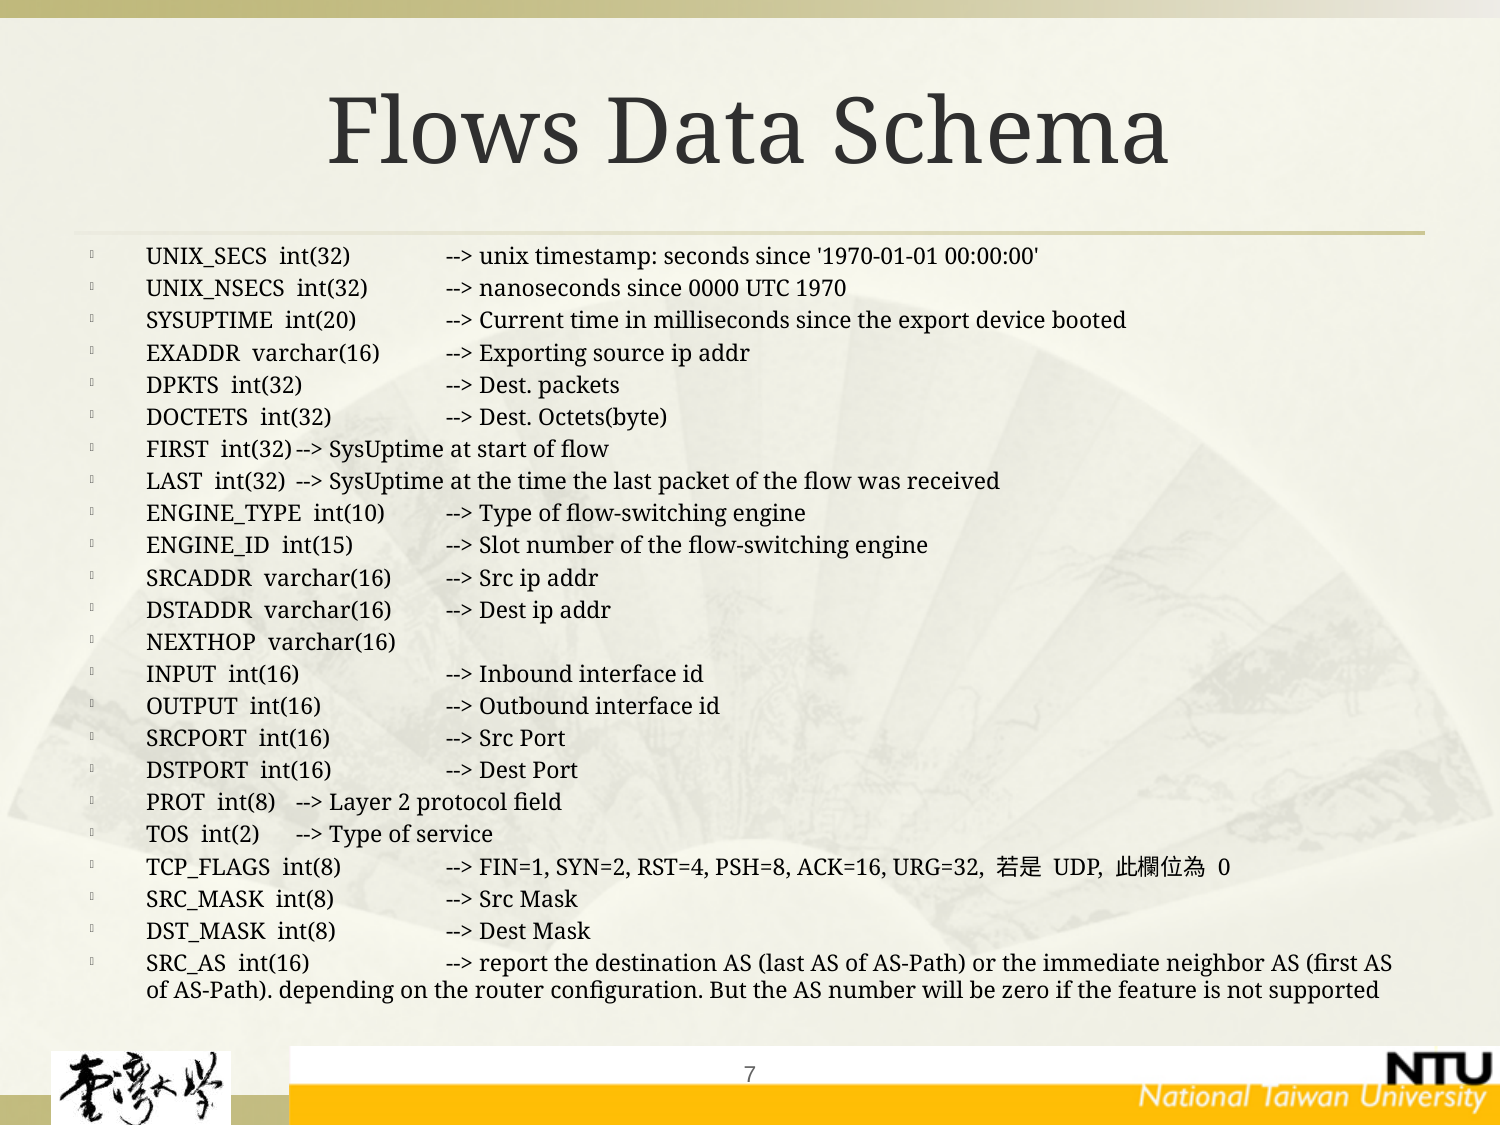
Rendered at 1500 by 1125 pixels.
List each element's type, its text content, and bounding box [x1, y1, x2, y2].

title Flows Data Schema [75, 45, 1425, 209]
picture [51, 1051, 231, 1125]
slide_number 7 [675, 1050, 825, 1097]
list UNIX_SECS int(32) --> unix timestamp: seconds since '1970-01-01 00:00:00' UNIX_NSECS int(32) --> nanoseconds since 0000 UTC 1970 SYSUPTIME int(20) --> Current time in milliseconds since the export device booted EXADDR varchar(16) --> Exporting source ip addr DPKTS int(32) --> Dest. packets DOCTETS int(32) --> Dest. Octets(byte) FIRST int(32) --> SysUptime at start of flow LAST int(32) --> SysUptime at the time the last packet of the flow was received ENGINE_TYPE int(10) --> Type of flow-switching engine ENGINE_ID int(15) --> Slot number of the flow-switching engine SRCADDR varchar(16) --> Src ip addr DSTADDR varchar(16) --> Dest ip addr NEXTHOP varchar(16) INPUT int(16) --> Inbound interface id OUTPUT int(16) --> Outbound interface id SRCPORT int(16) --> Src Port DSTPORT int(16) --> Dest Port PROT int(8) --> Layer 2 protocol field TOS int(2) --> Type of service TCP_FLAGS int(8) --> FIN=1, SYN=2, RST=4, PSH=8, ACK=16, URG=32, 若是 UDP, 此欄位為 0 SRC_MASK int(8) --> Src Mask DST_MASK int(8) --> Dest Mask SRC_AS int(16) --> report the destination AS (last AS of AS-Path) or the immediate neighbor AS (first AS of AS-Path). depending on the router configuration. But the AS number will be zero if the feature is not supported [75, 234, 1425, 1032]
picture [289, 1046, 1500, 1125]
